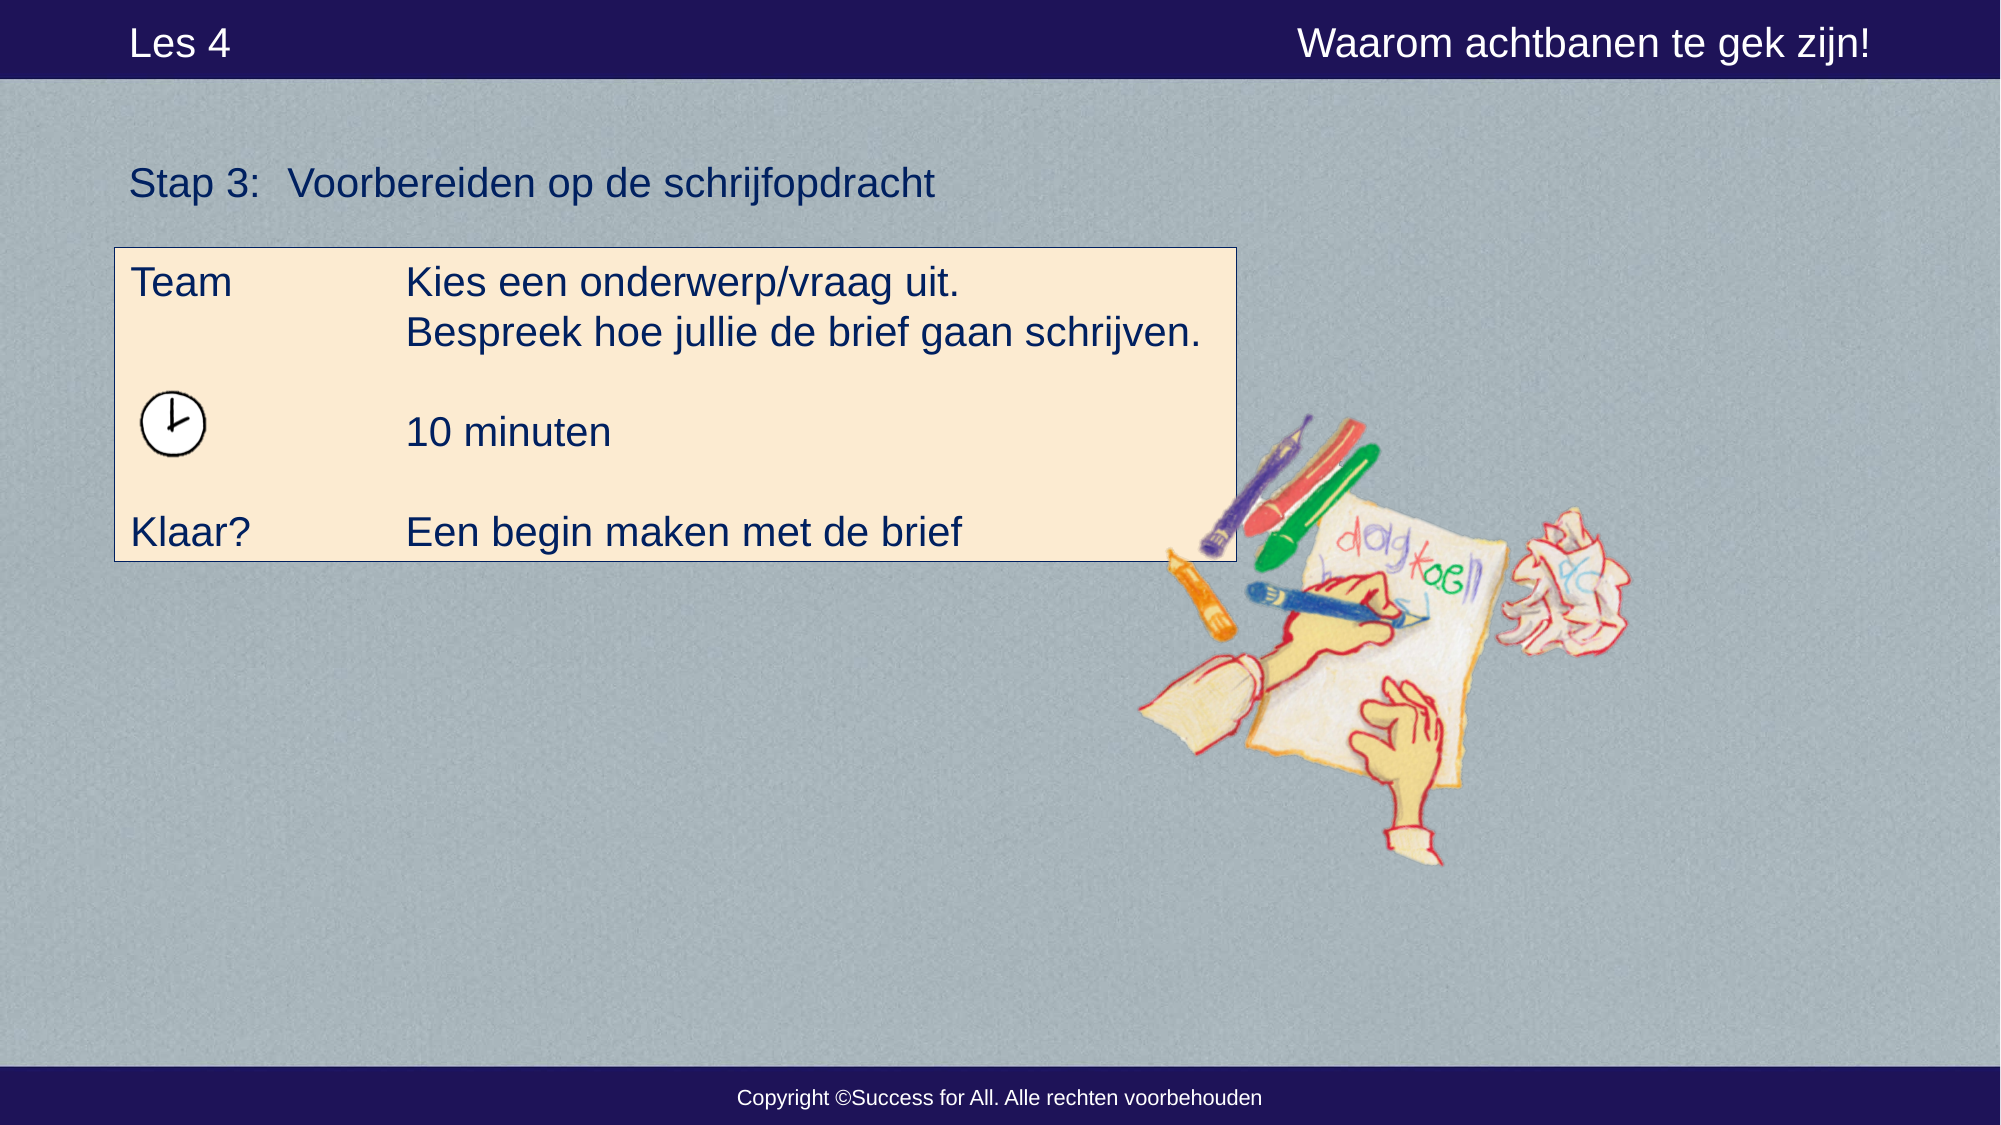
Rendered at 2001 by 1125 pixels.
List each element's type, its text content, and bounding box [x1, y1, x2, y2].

text_box Waarom achtbanen te gek zijn! [999, 8, 1886, 73]
text_box Stap 3: Voorbereiden op de schrijfopdracht [113, 148, 1301, 214]
text_box Copyright ©Success for All. Alle rechten voorbehouden [0, 1076, 2000, 1125]
text_box Team Kies een onderwerp/vraag uit. Bespreek hoe jullie de brief gaan schrijven. 10 minuten Klaar? Een begin maken met de brief [114, 247, 1237, 562]
picture [0, 0, 2001, 1125]
text_box Les 4 [114, 8, 354, 73]
